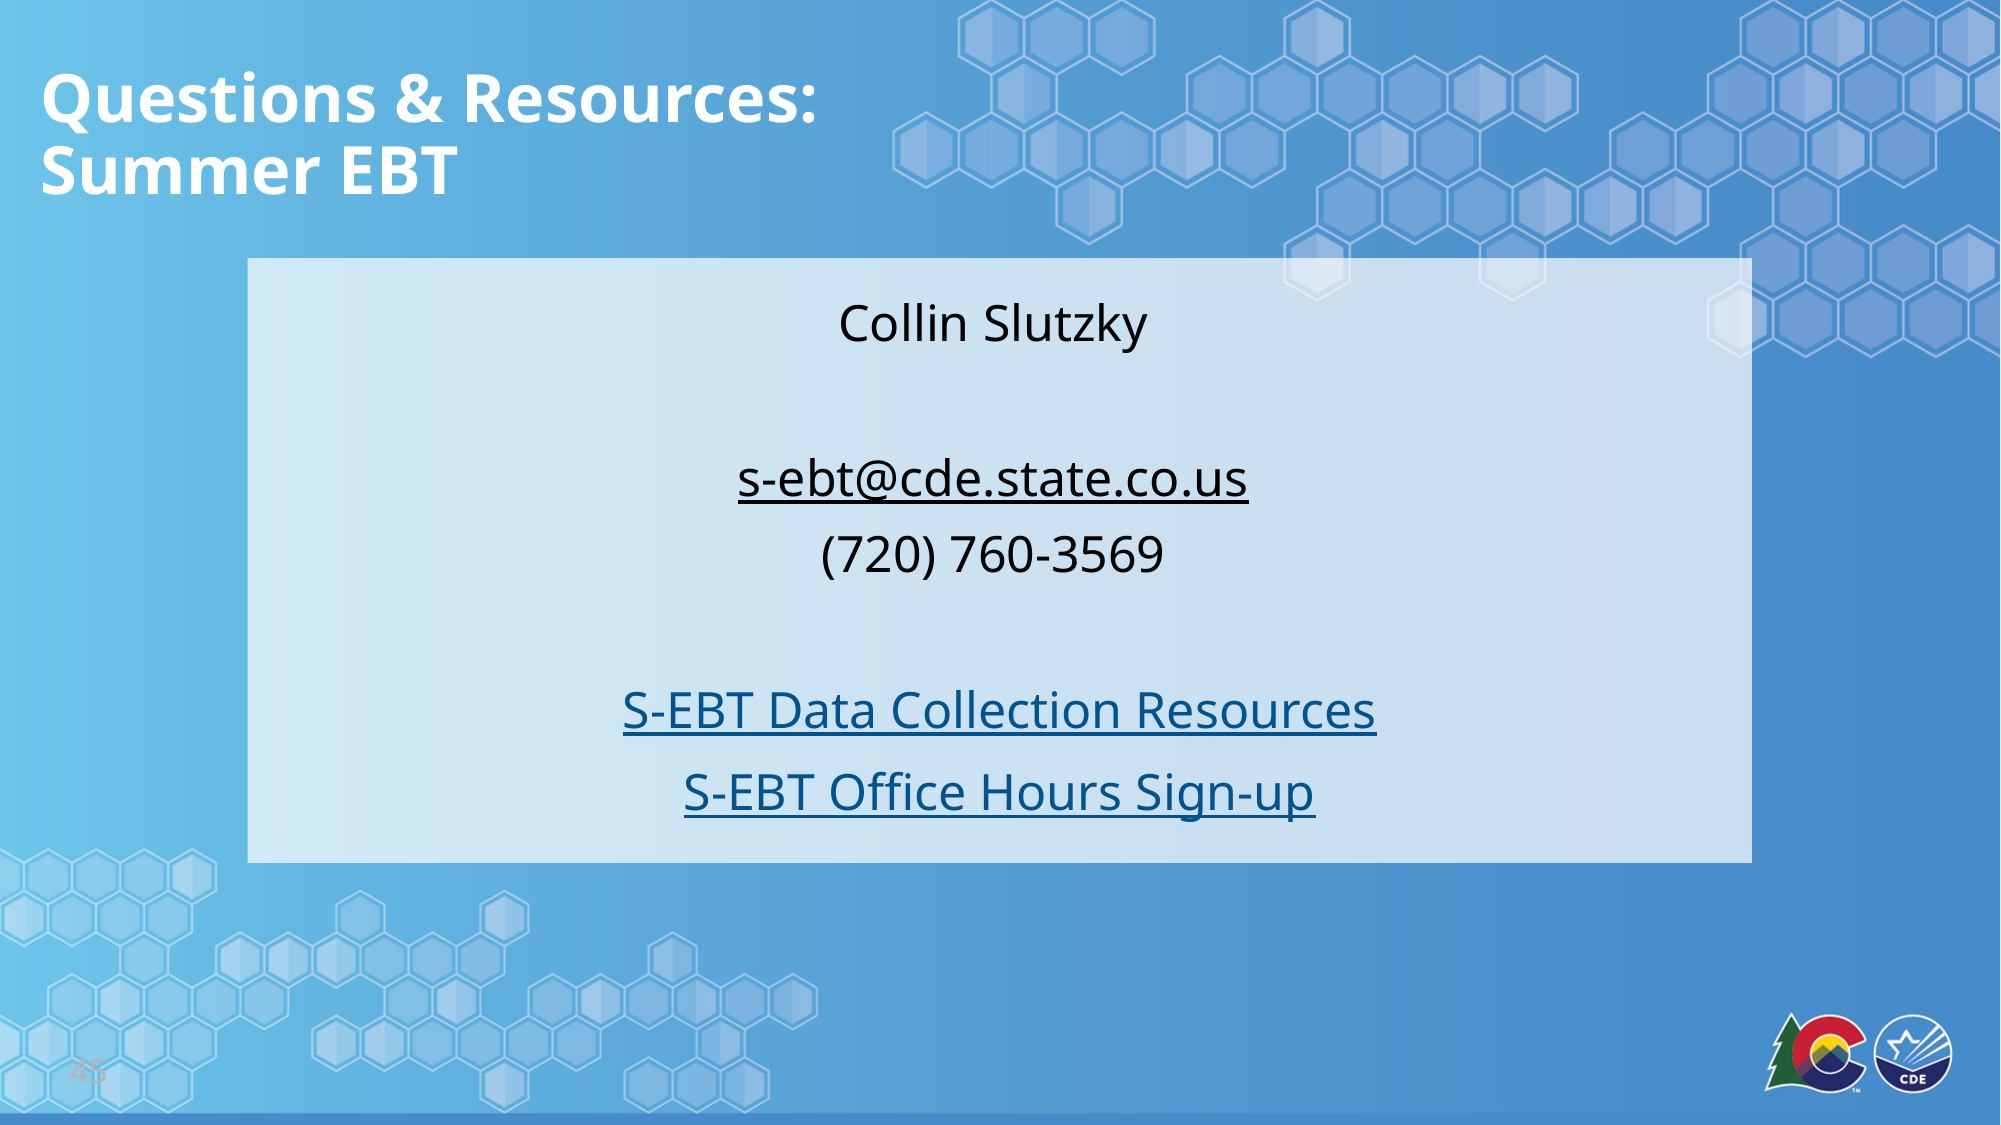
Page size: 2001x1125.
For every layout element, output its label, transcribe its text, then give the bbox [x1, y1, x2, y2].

title Questions & Resources: Summer EBT [25, 38, 896, 236]
slide_number 45 [54, 1042, 191, 1103]
picture [0, 0, 2001, 1125]
list Collin Slutzky s-ebt@cde.state.co.us (720) 760-3569 S-EBT Data Collection Resources S-EBT Office Hours Sign-up [247, 258, 1752, 863]
